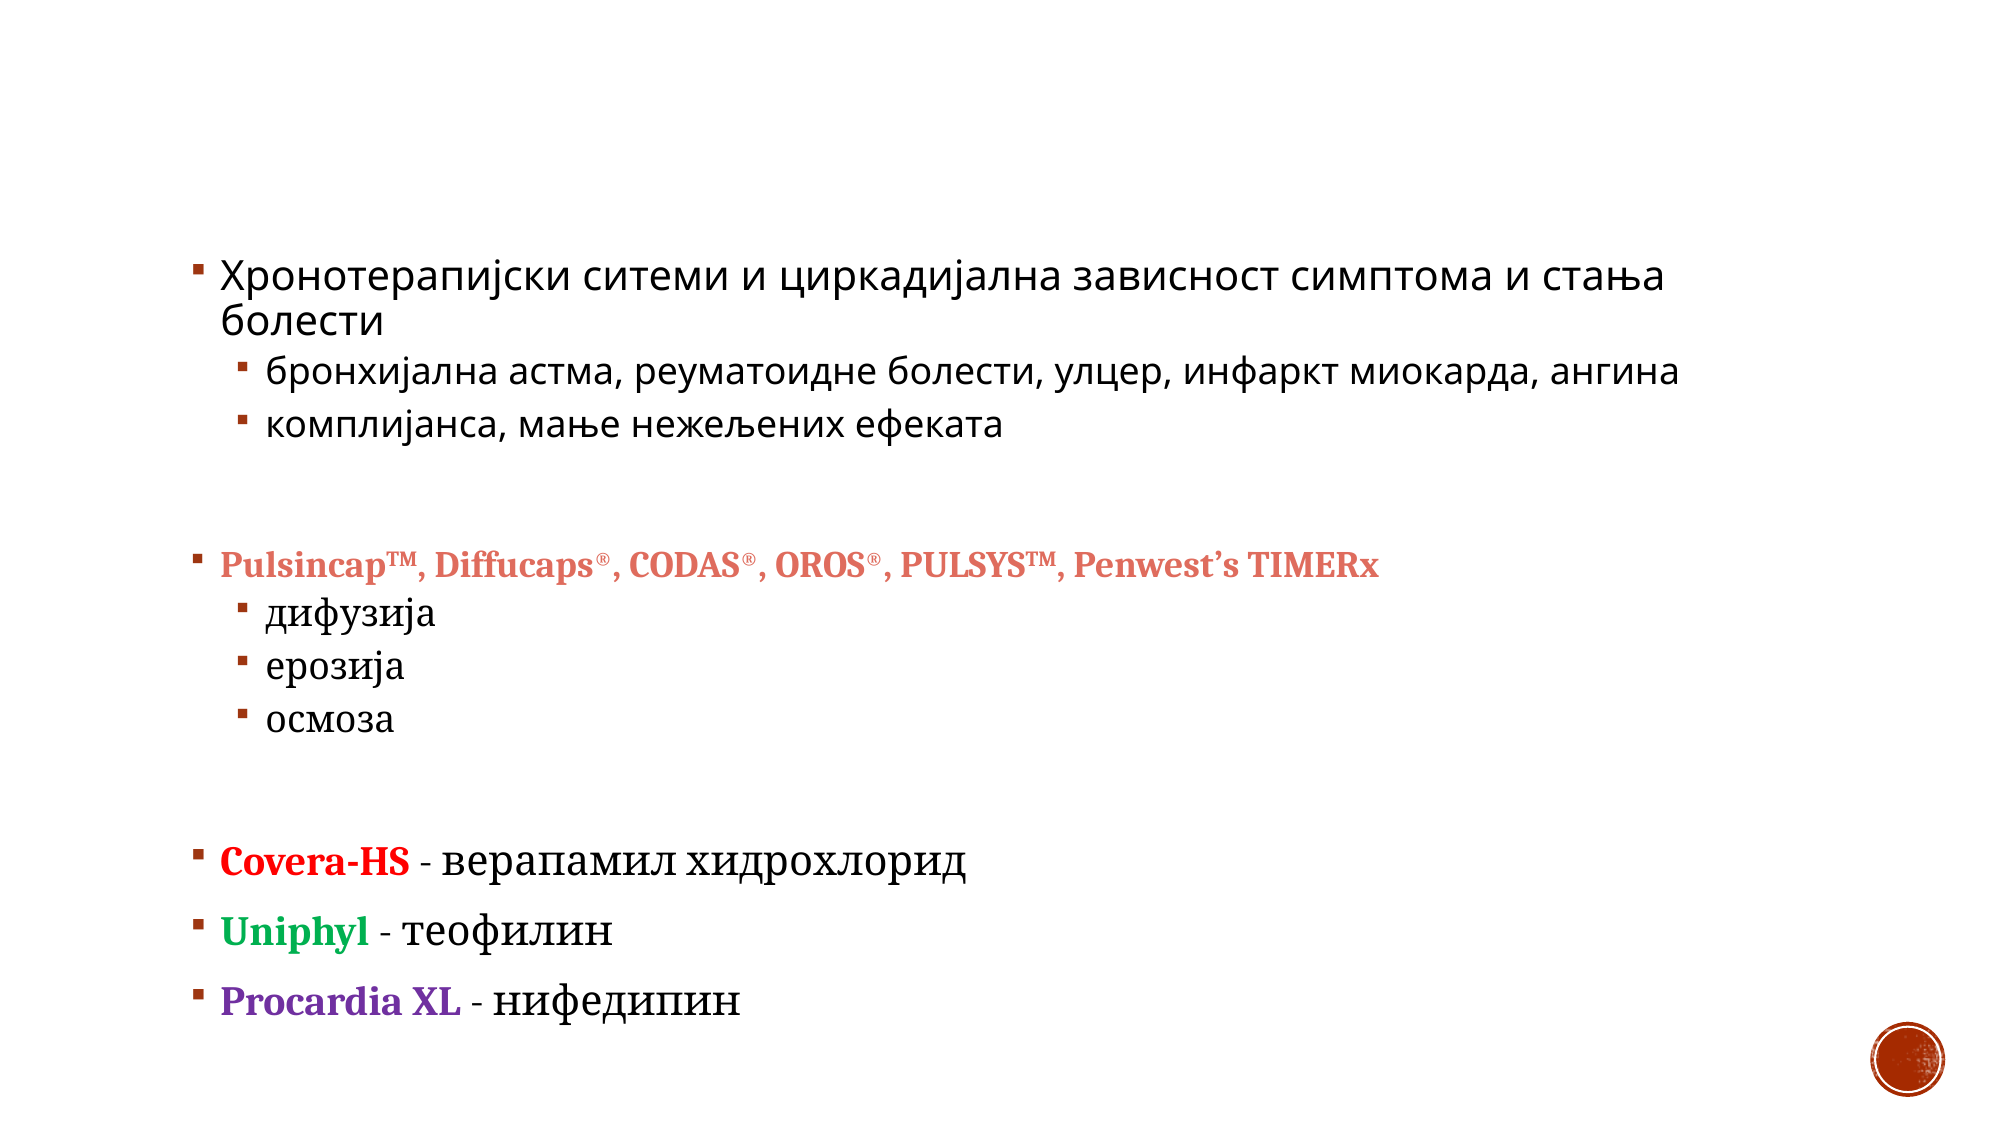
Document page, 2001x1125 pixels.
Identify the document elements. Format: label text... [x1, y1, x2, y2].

list Хронотерапијски ситеми и циркадијална зависност симптома и стања болести бронхијална астма, реуматоидне болести, улцер, инфаркт миокарда, ангина комплијанса, мање нежељених ефеката PulsincapTM, Diffucaps®, CODAS®, OROS®, PULSYSTM, Penwest’s TIMERx дифузија ерозија осмоза Covera-HS - верапамил хидрохлорид Uniphyl - теофилин Procardia XL - нифедипин [175, 101, 1826, 1013]
